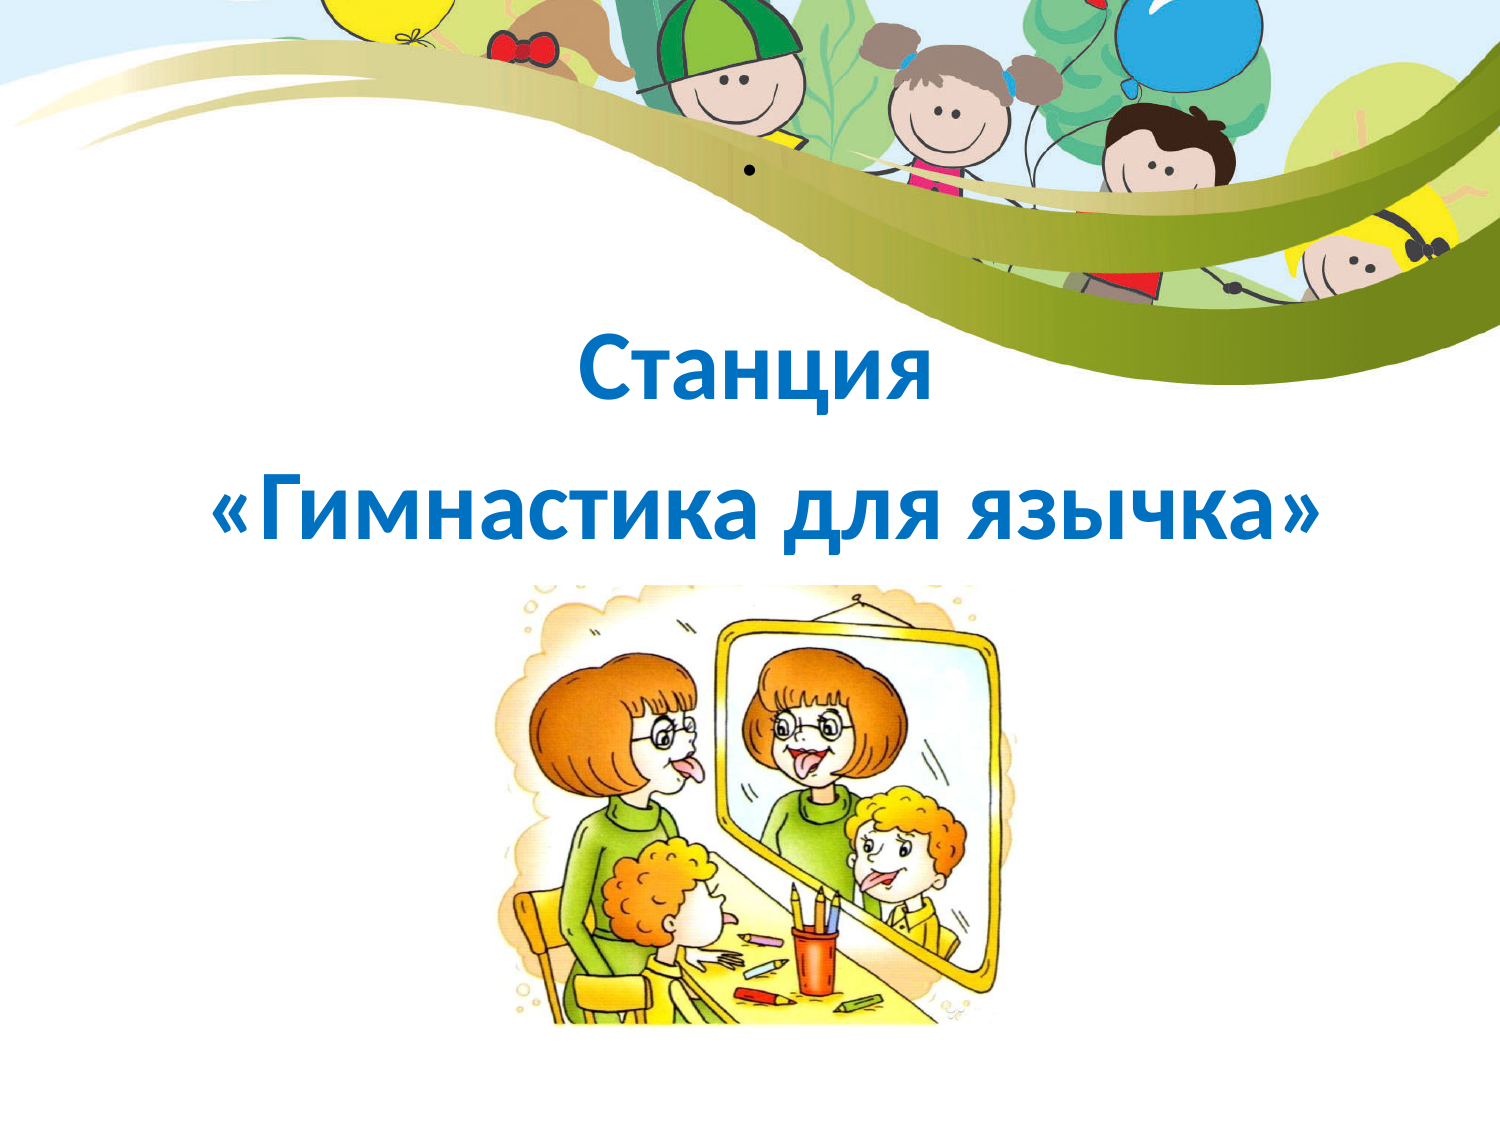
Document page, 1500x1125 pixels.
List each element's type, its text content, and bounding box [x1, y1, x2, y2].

picture [0, 0, 1500, 1125]
title . [75, 45, 1425, 233]
list Станция «Гимнастика для язычка» [82, 152, 1432, 977]
